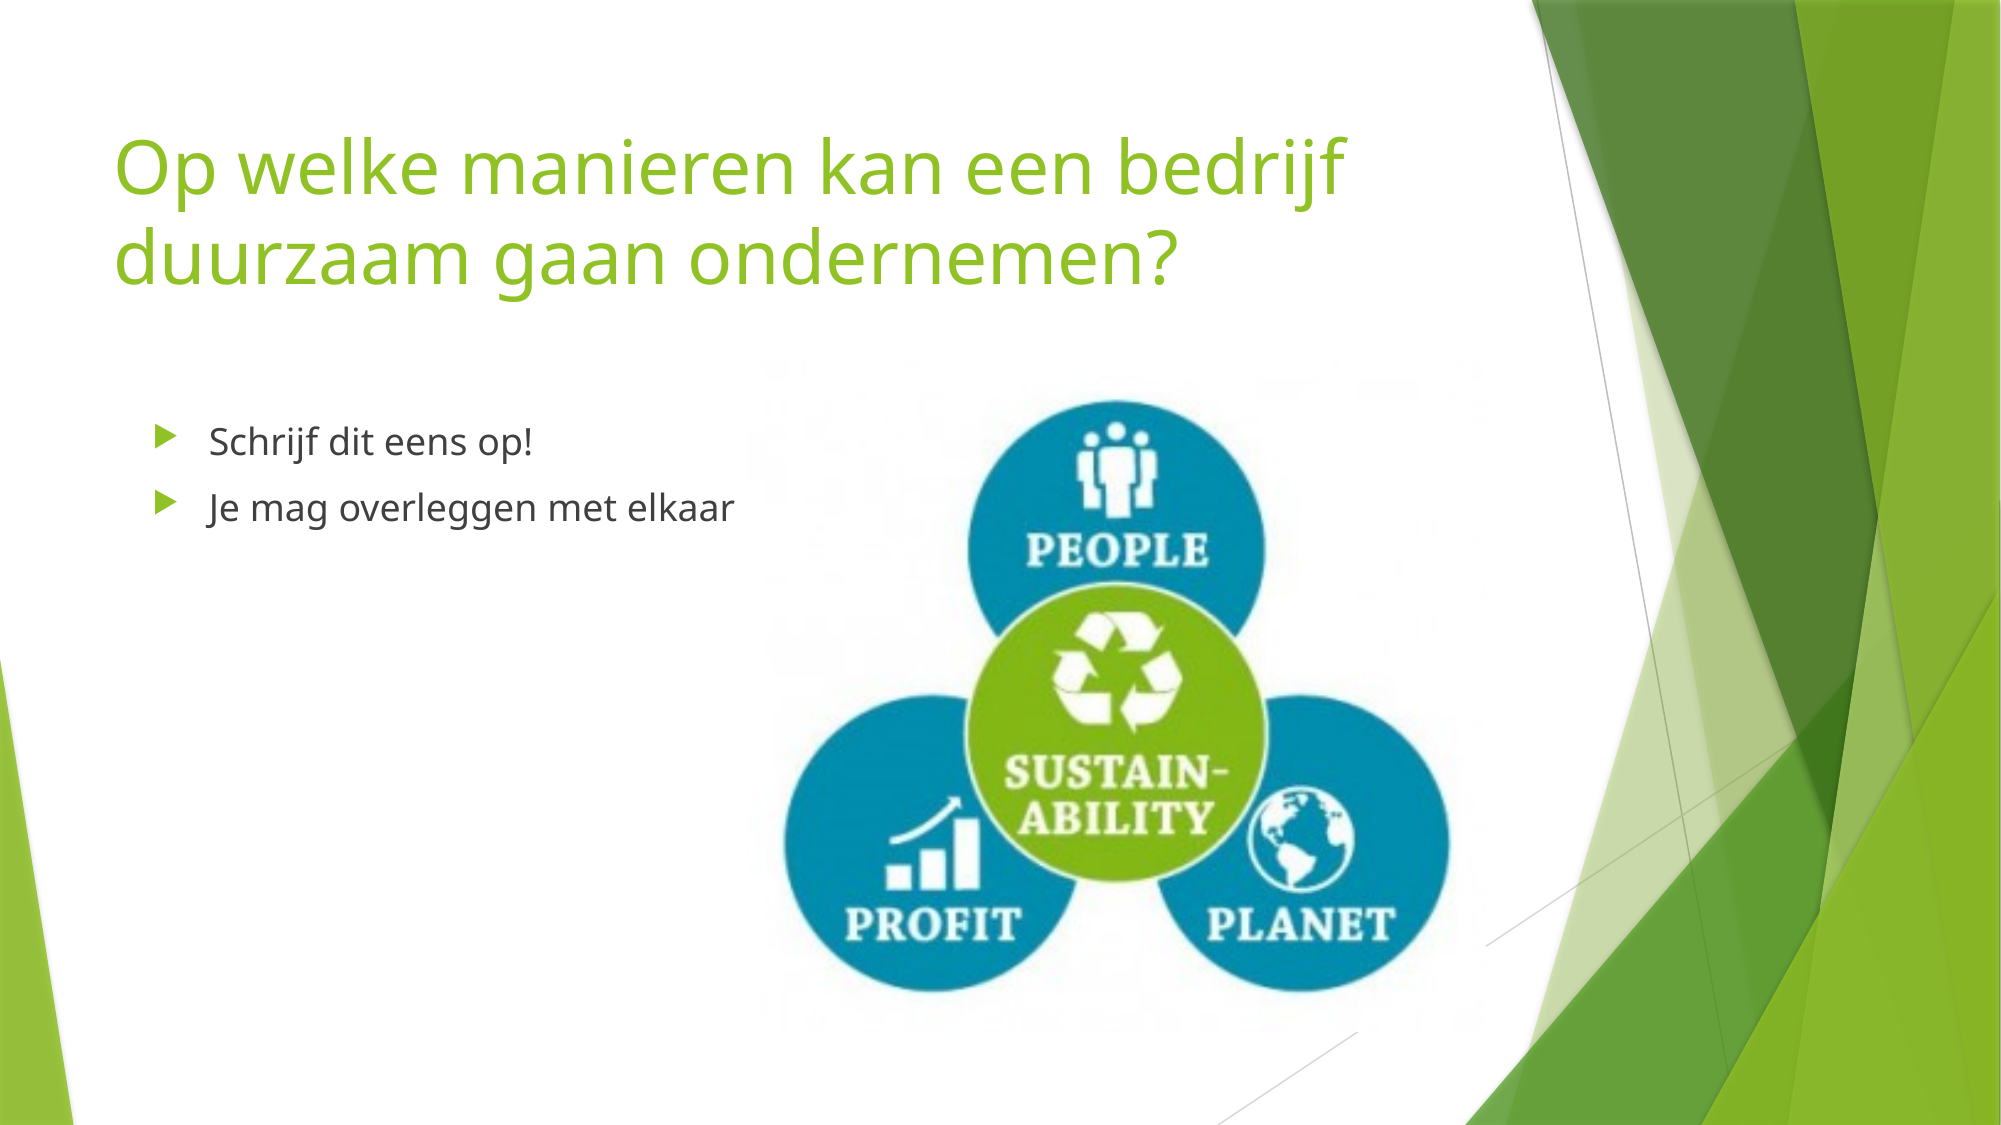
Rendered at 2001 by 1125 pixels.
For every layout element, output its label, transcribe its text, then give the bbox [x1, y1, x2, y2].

list Schrijf dit eens op! Je mag overleggen met elkaar [137, 410, 1863, 1125]
picture [746, 361, 1487, 1032]
title Op welke manieren kan een bedrijf duurzaam gaan ondernemen? [98, 111, 1430, 330]
